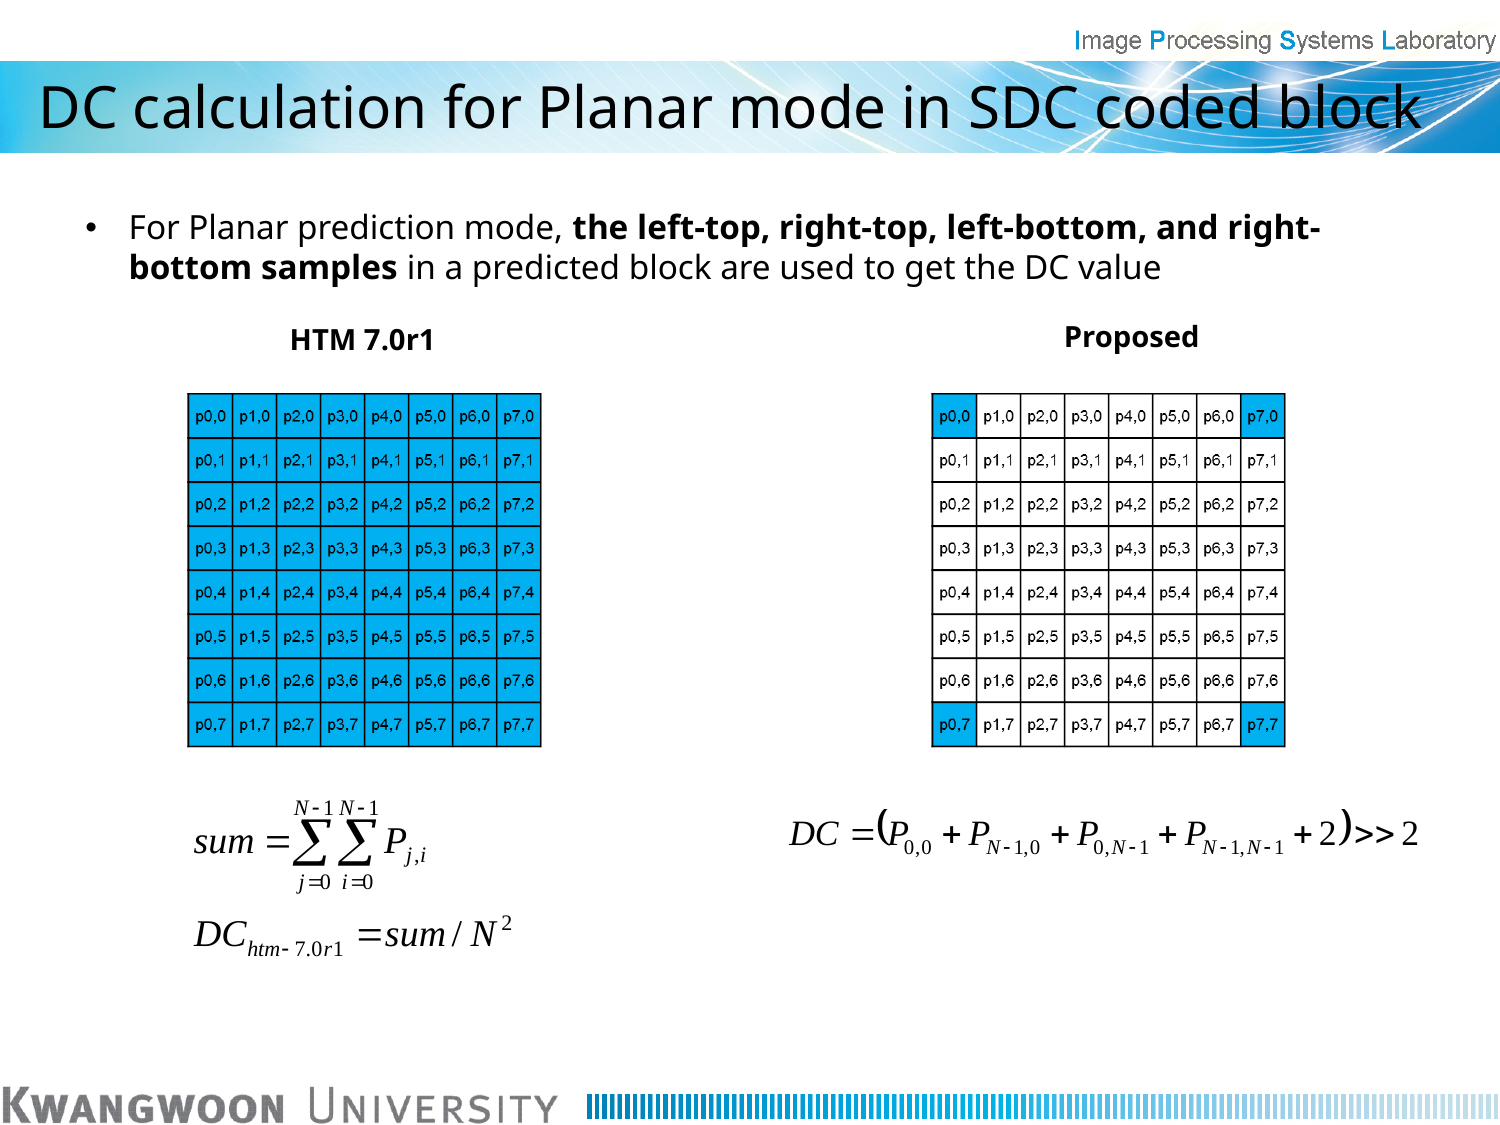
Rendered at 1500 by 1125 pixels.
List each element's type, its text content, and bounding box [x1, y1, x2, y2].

list For Planar prediction mode, the left-top, right-top, left-bottom, and right-bottom samples in a predicted block are used to get the DC value [70, 198, 1426, 331]
title DC calculation for Planar mode in SDC coded block [23, 58, 1474, 153]
text_box HTM 7.0r1 [274, 314, 451, 364]
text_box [782, 809, 1426, 867]
text_box Proposed [1049, 310, 1215, 361]
picture [0, 0, 1500, 1125]
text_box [186, 789, 519, 966]
